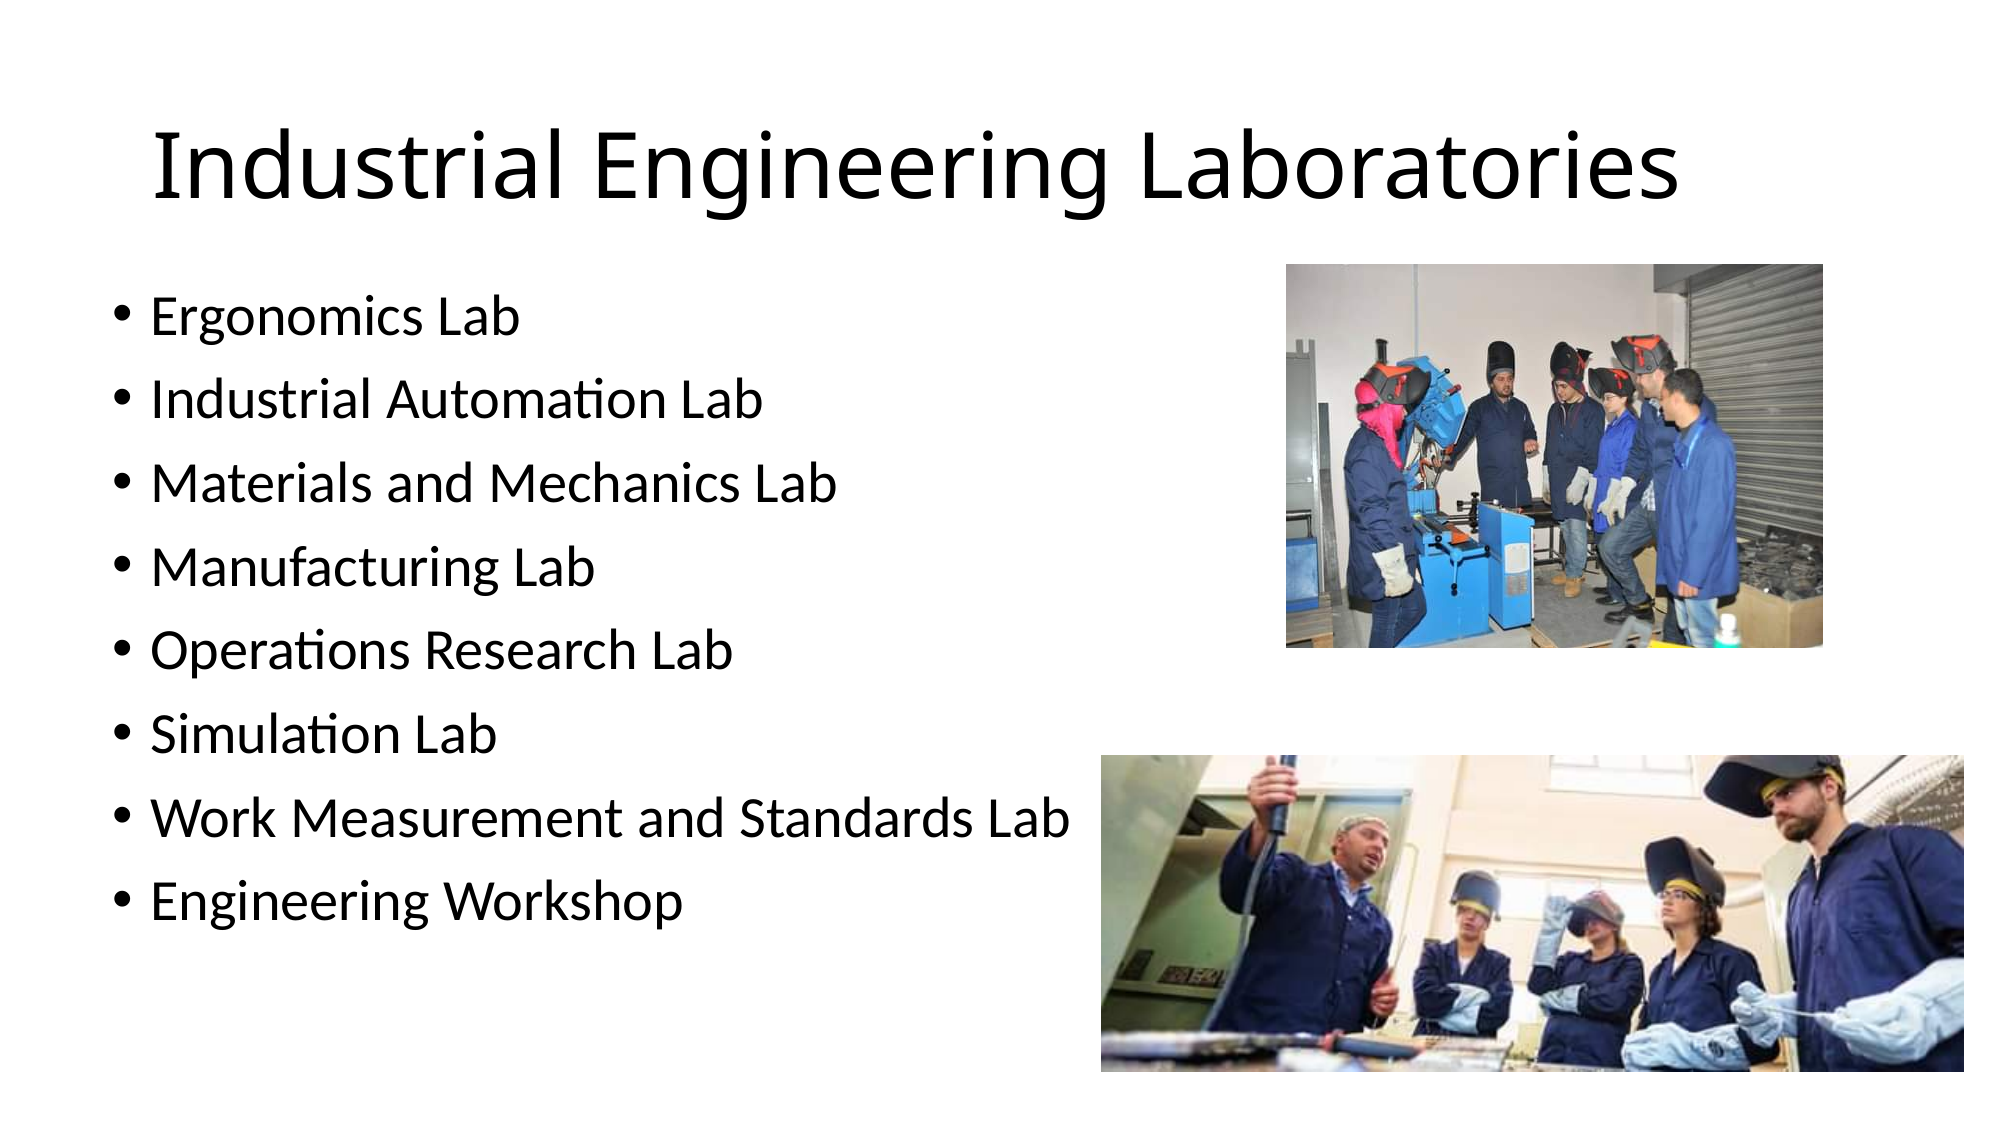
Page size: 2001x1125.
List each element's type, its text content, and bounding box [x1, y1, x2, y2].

list Ergonomics Lab Industrial Automation Lab Materials and Mechanics Lab Manufacturing Lab Operations Research Lab Simulation Lab Work Measurement and Standards Lab Engineering Workshop [97, 277, 1823, 992]
picture [1286, 264, 1823, 648]
picture [1101, 755, 1964, 1072]
title Industrial Engineering Laboratories [137, 59, 1863, 278]
